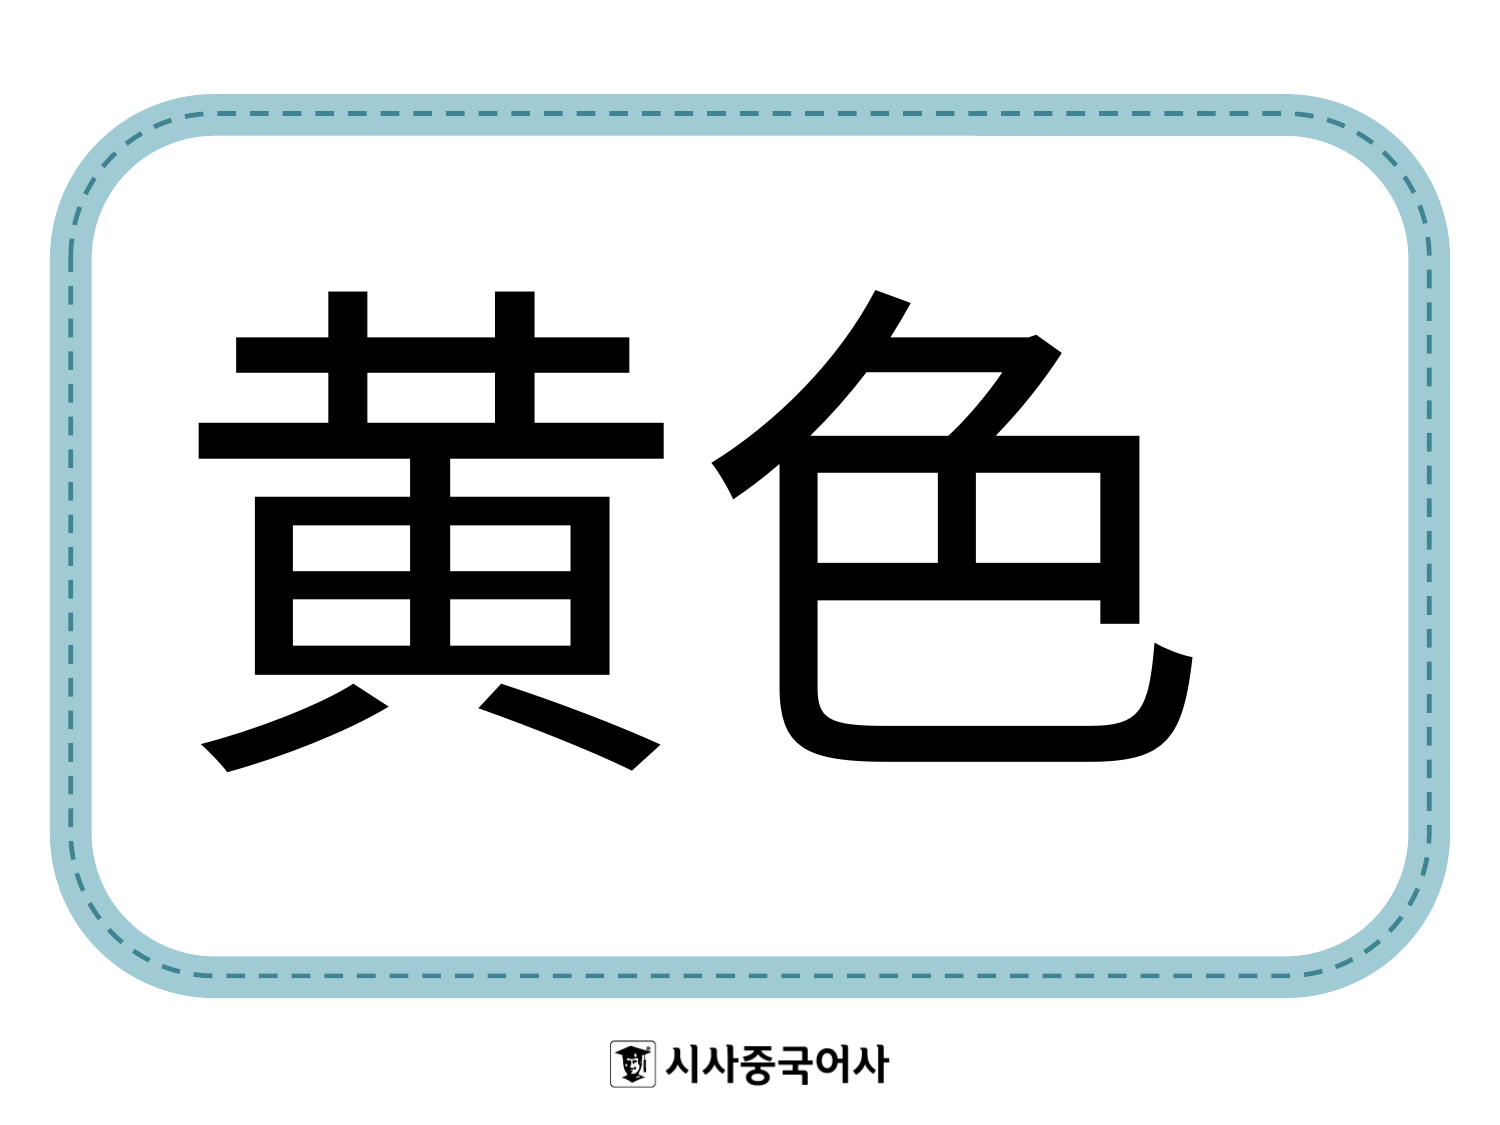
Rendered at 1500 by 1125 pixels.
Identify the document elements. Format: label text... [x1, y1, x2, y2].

text_box 黄色 [145, 189, 1354, 853]
picture [602, 1034, 898, 1094]
